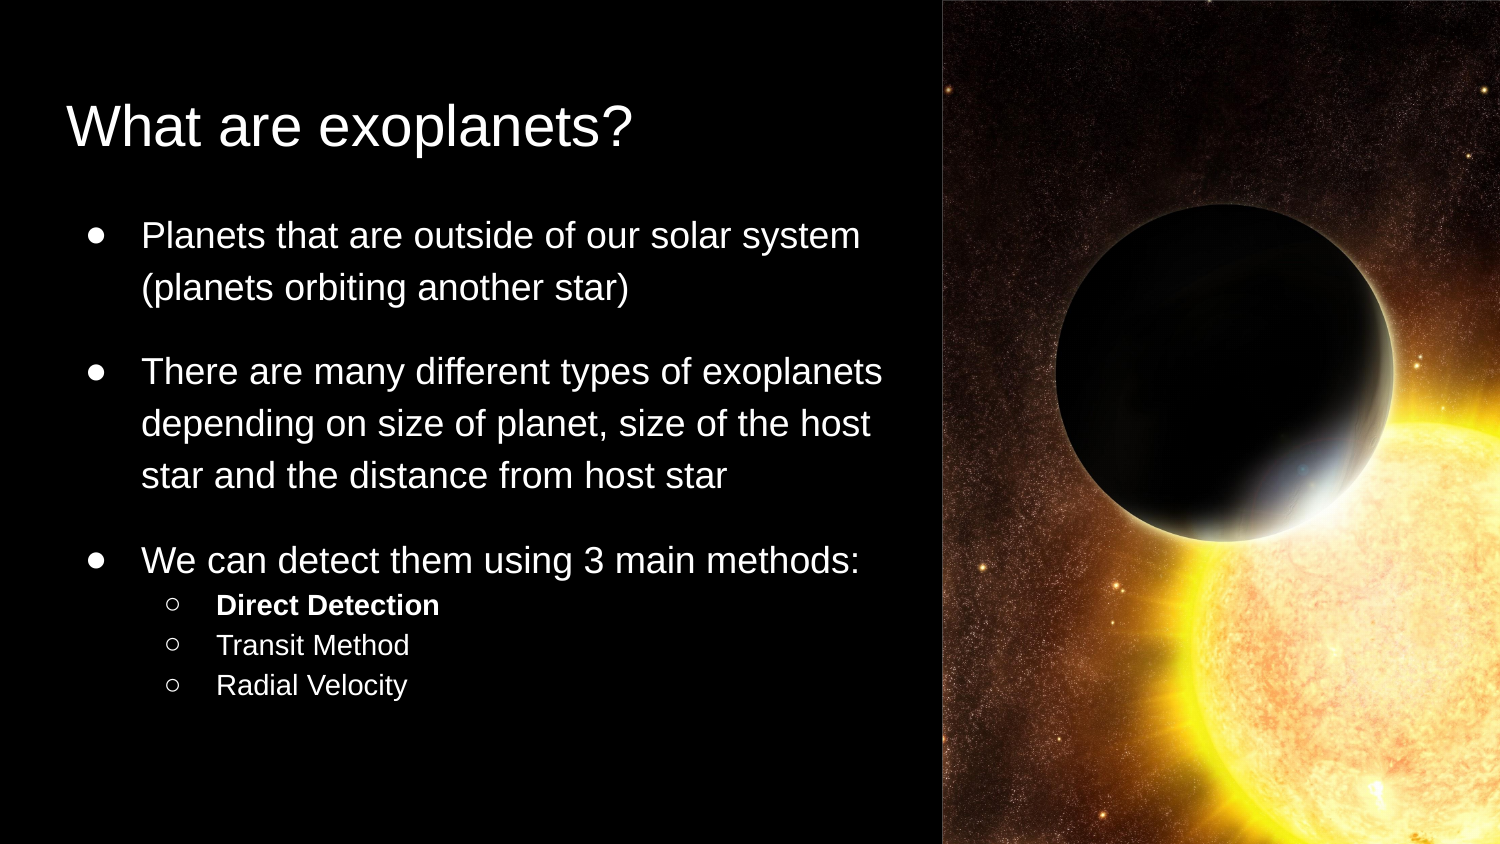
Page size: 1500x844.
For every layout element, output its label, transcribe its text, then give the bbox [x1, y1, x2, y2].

picture [801, 1, 1500, 844]
list Planets that are outside of our solar system (planets orbiting another star) There are many different types of exoplanets depending on size of planet, size of the host star and the distance from host star We can detect them using 3 main methods: Direct Detection Transit Method Radial Velocity [51, 189, 924, 750]
title What are exoplanets? [51, 72, 942, 167]
